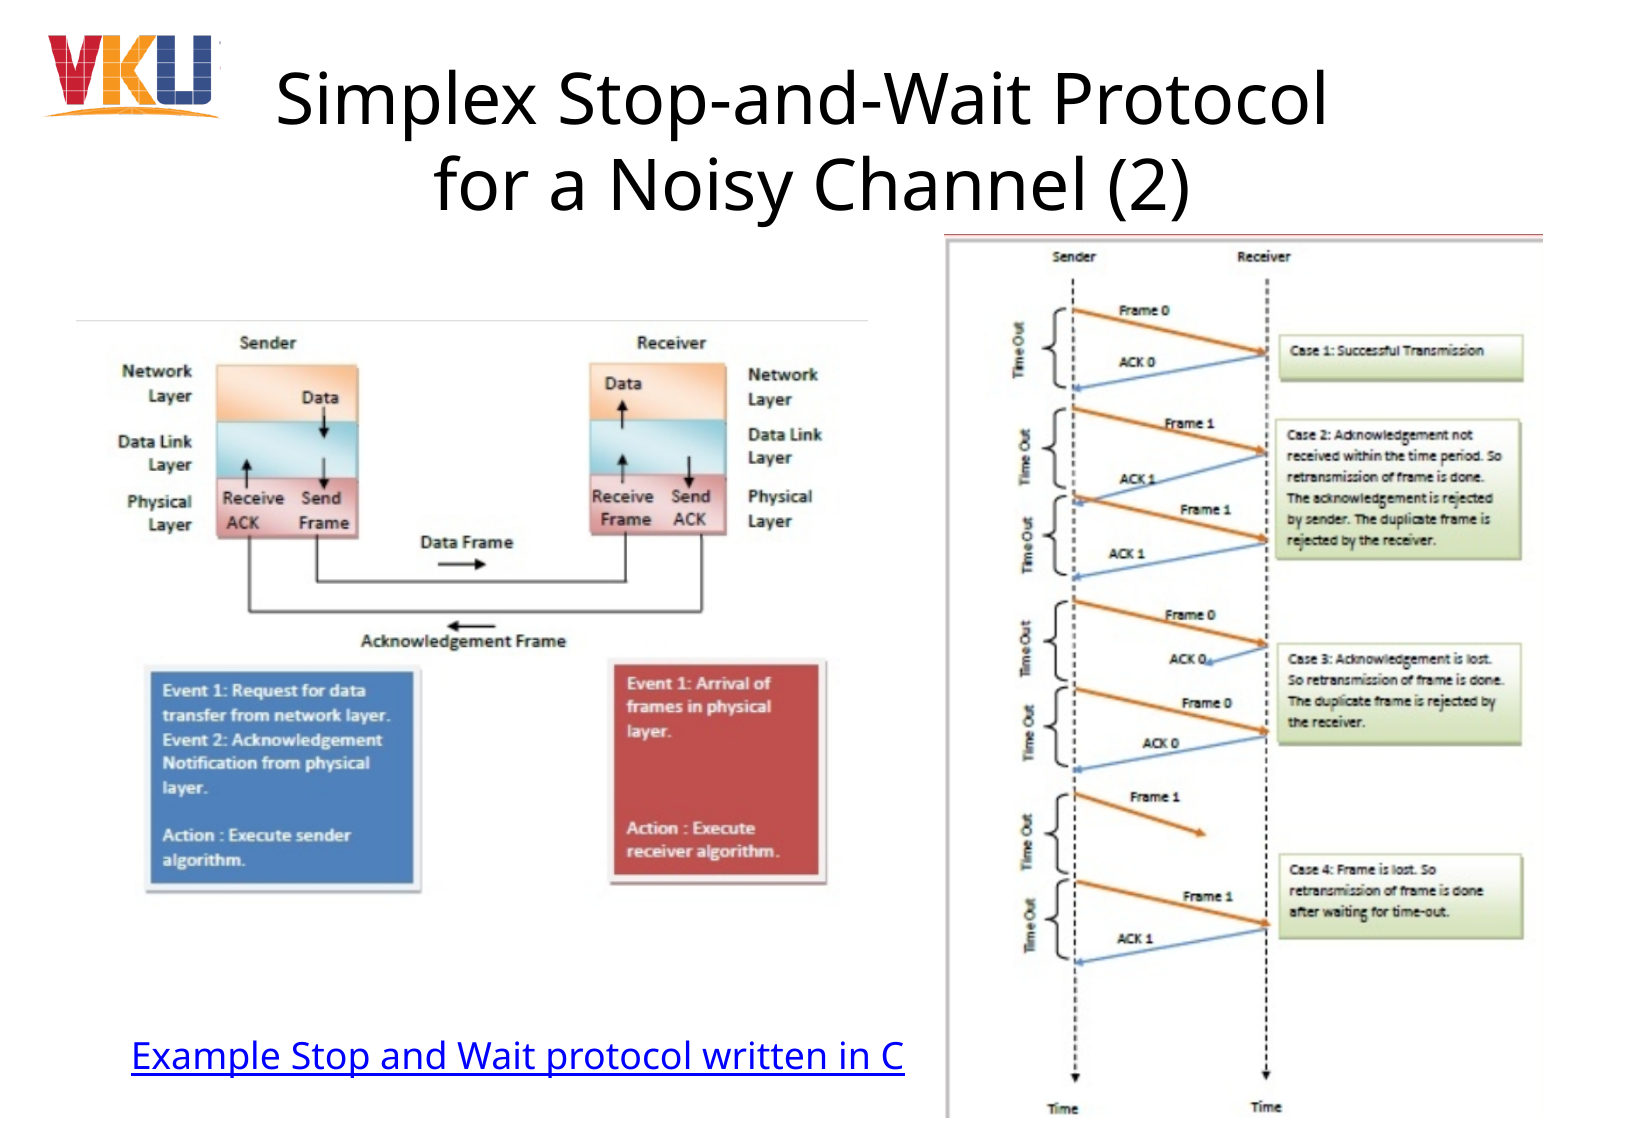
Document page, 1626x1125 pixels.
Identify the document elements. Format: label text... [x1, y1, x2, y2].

picture [75, 320, 869, 907]
picture [32, 21, 228, 129]
text_box Example Stop and Wait protocol written in C [116, 1024, 921, 1091]
title Simplex Stop-and-Wait Protocol for a Noisy Channel (2) [81, 45, 1544, 233]
picture [944, 233, 1544, 1118]
